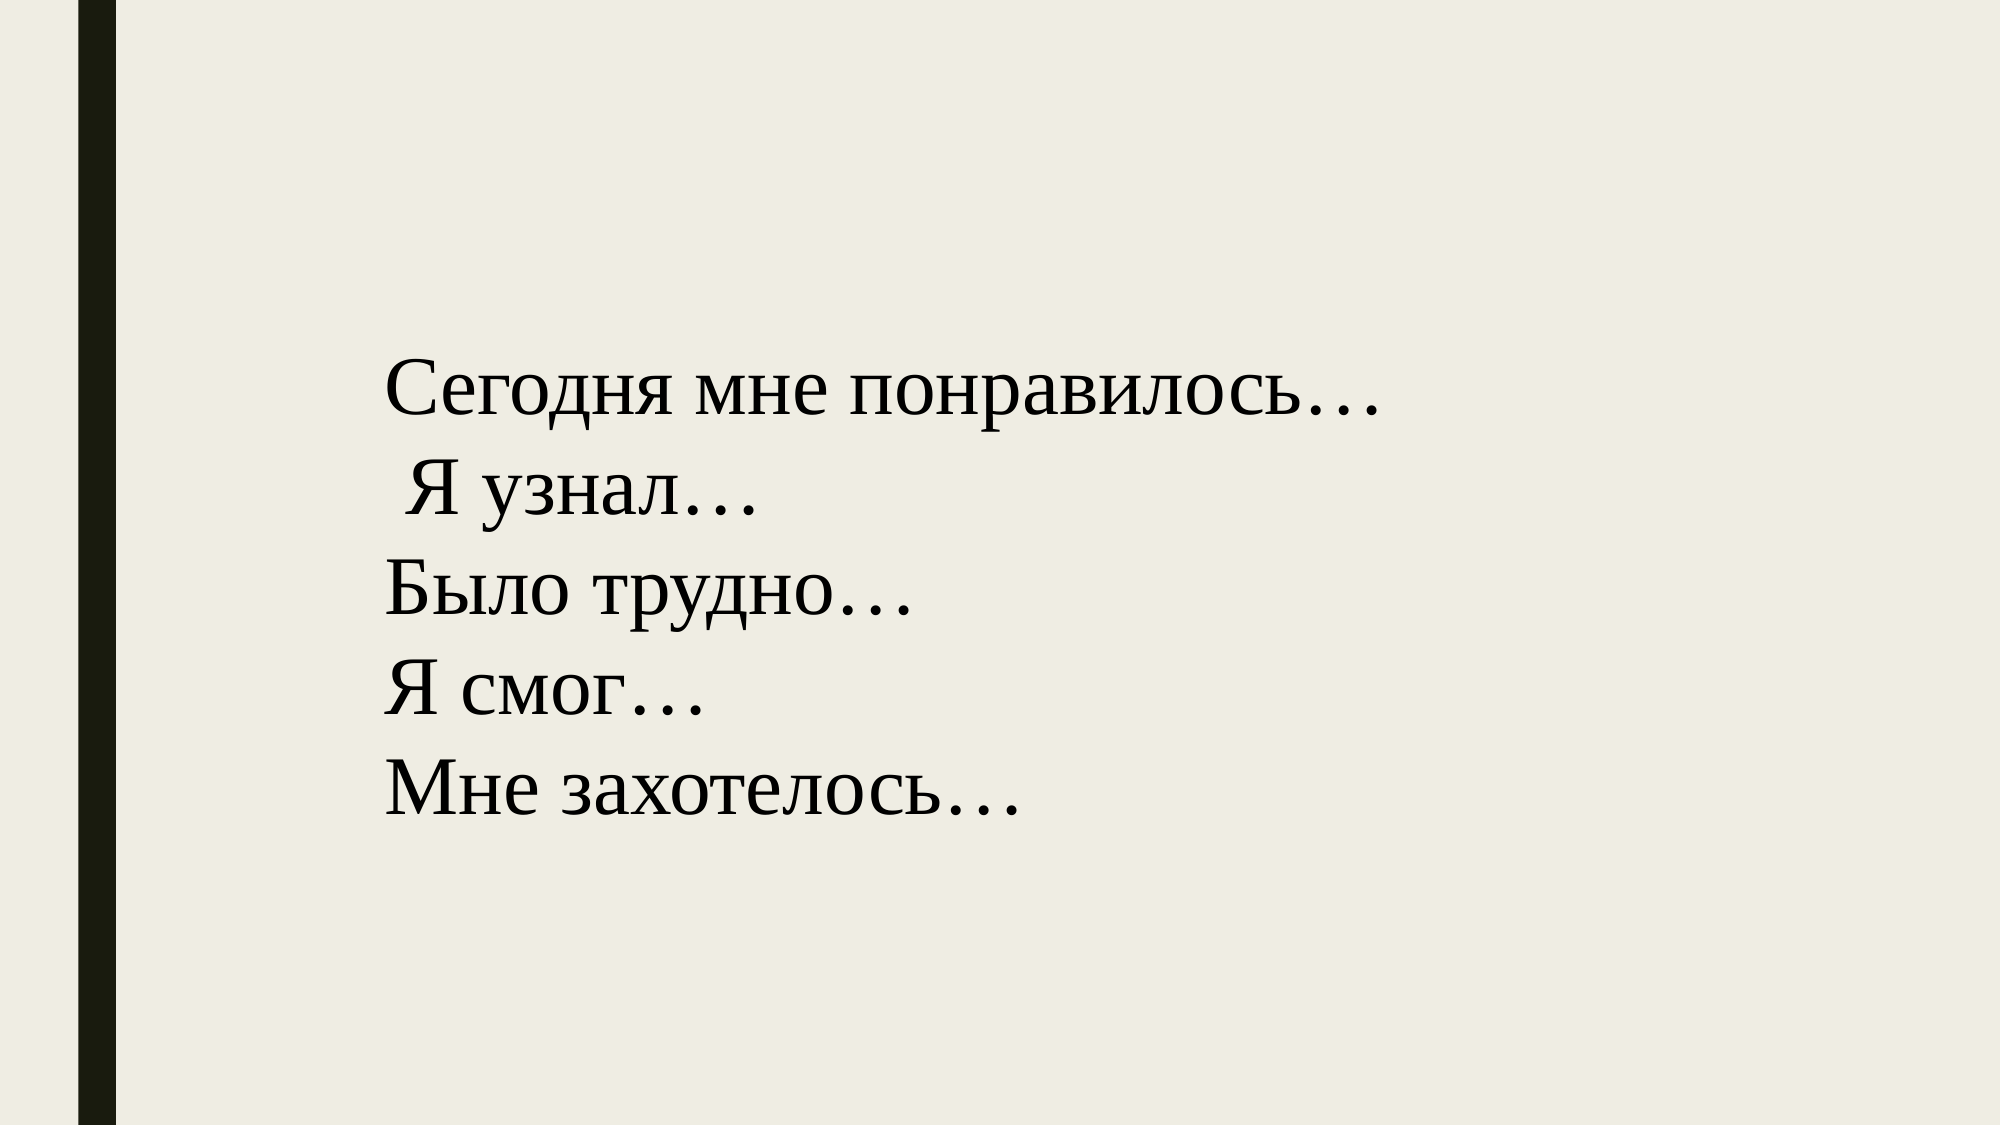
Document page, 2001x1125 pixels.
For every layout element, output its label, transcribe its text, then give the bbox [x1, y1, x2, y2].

text_box Сегодня мне понравилось… Я узнал… Было трудно… Я смог… Мне захотелось… [369, 323, 1684, 839]
